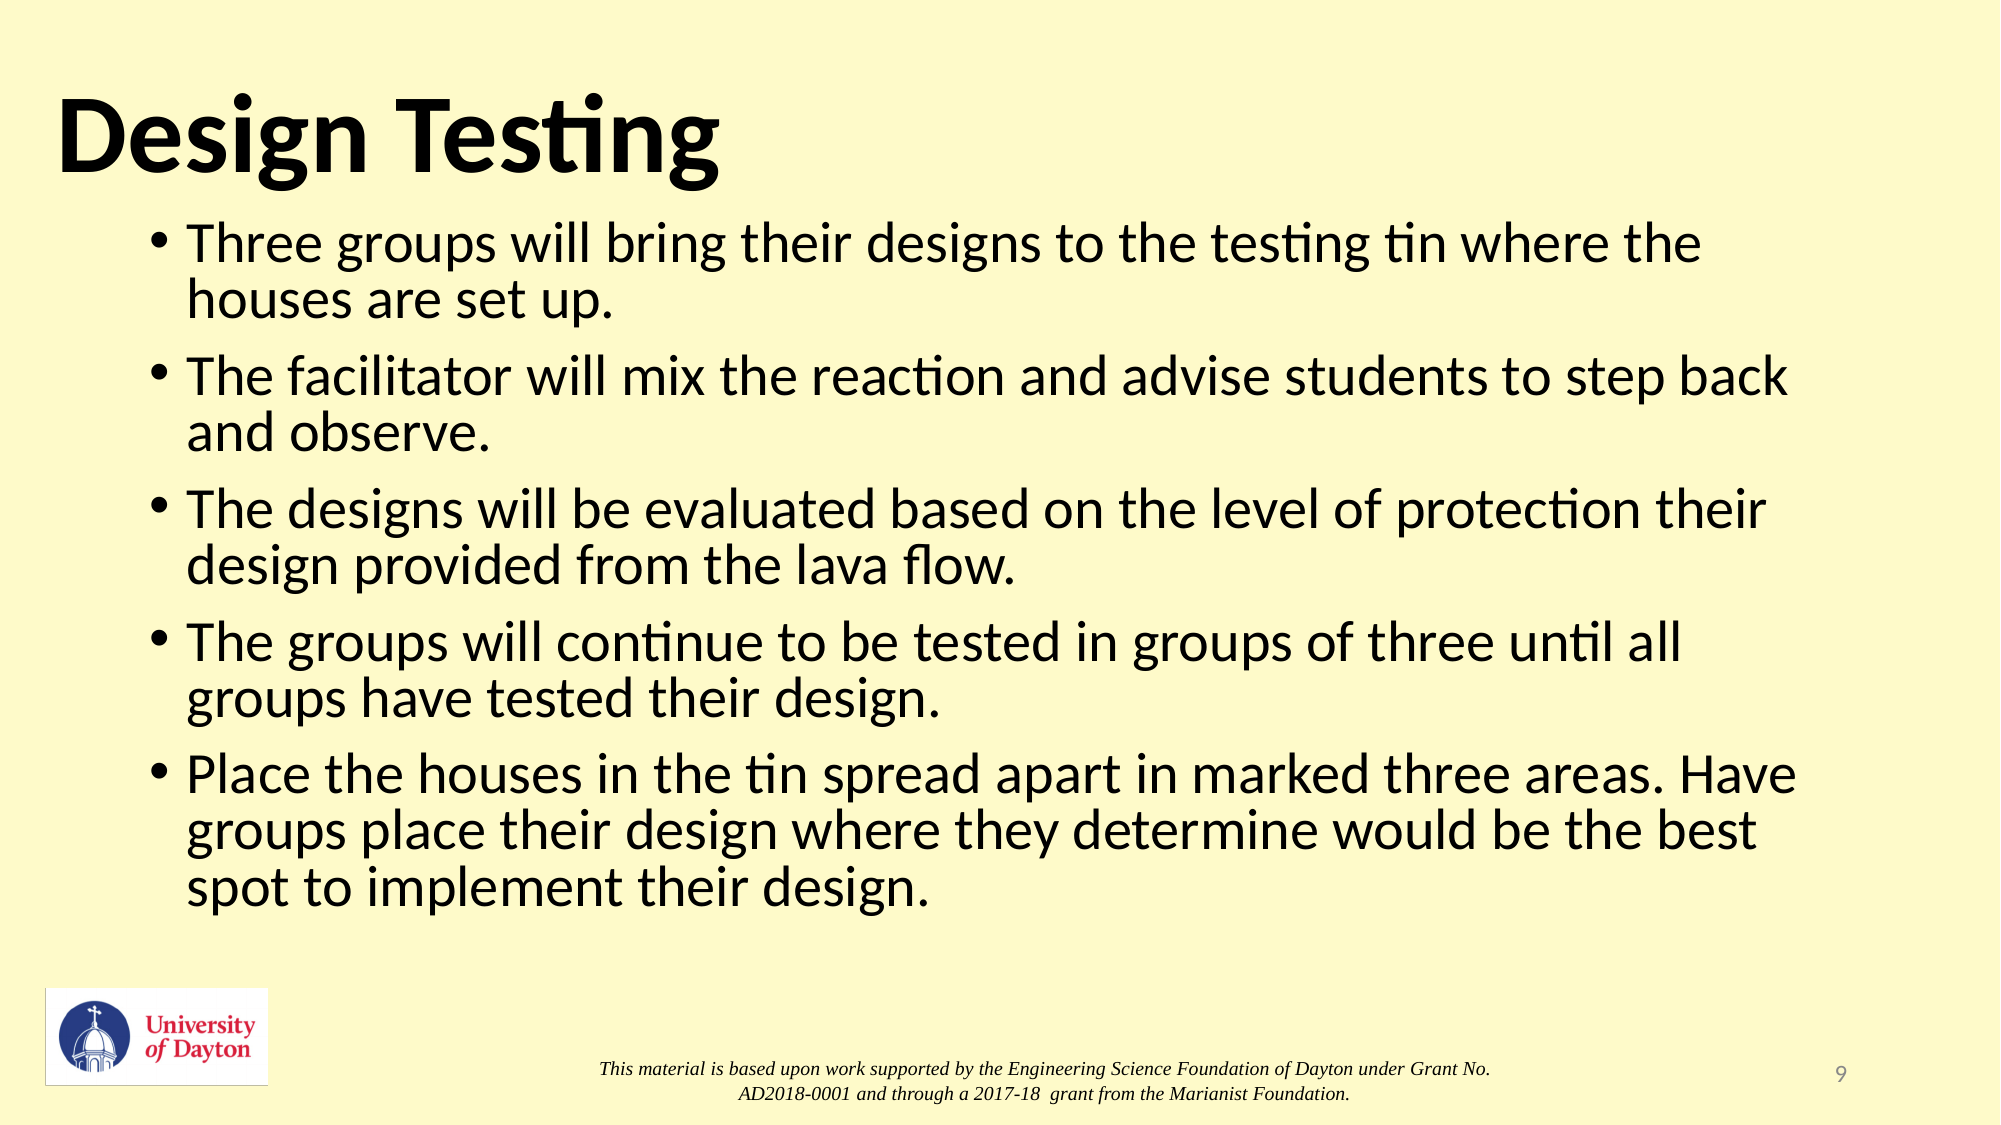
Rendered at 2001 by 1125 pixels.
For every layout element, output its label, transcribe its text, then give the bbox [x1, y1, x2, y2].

list Three groups will bring their designs to the testing tin where the houses are set up. The facilitator will mix the reaction and advise students to step back and observe. The designs will be evaluated based on the level of protection their design provided from the lava flow. The groups will continue to be tested in groups of three until all groups have tested their design. Place the houses in the tin spread apart in marked three areas. Have groups place their design where they determine would be the best spot to implement their design. [134, 210, 1860, 947]
title Design Testing [41, 31, 1601, 240]
picture [5, 841, 307, 1125]
